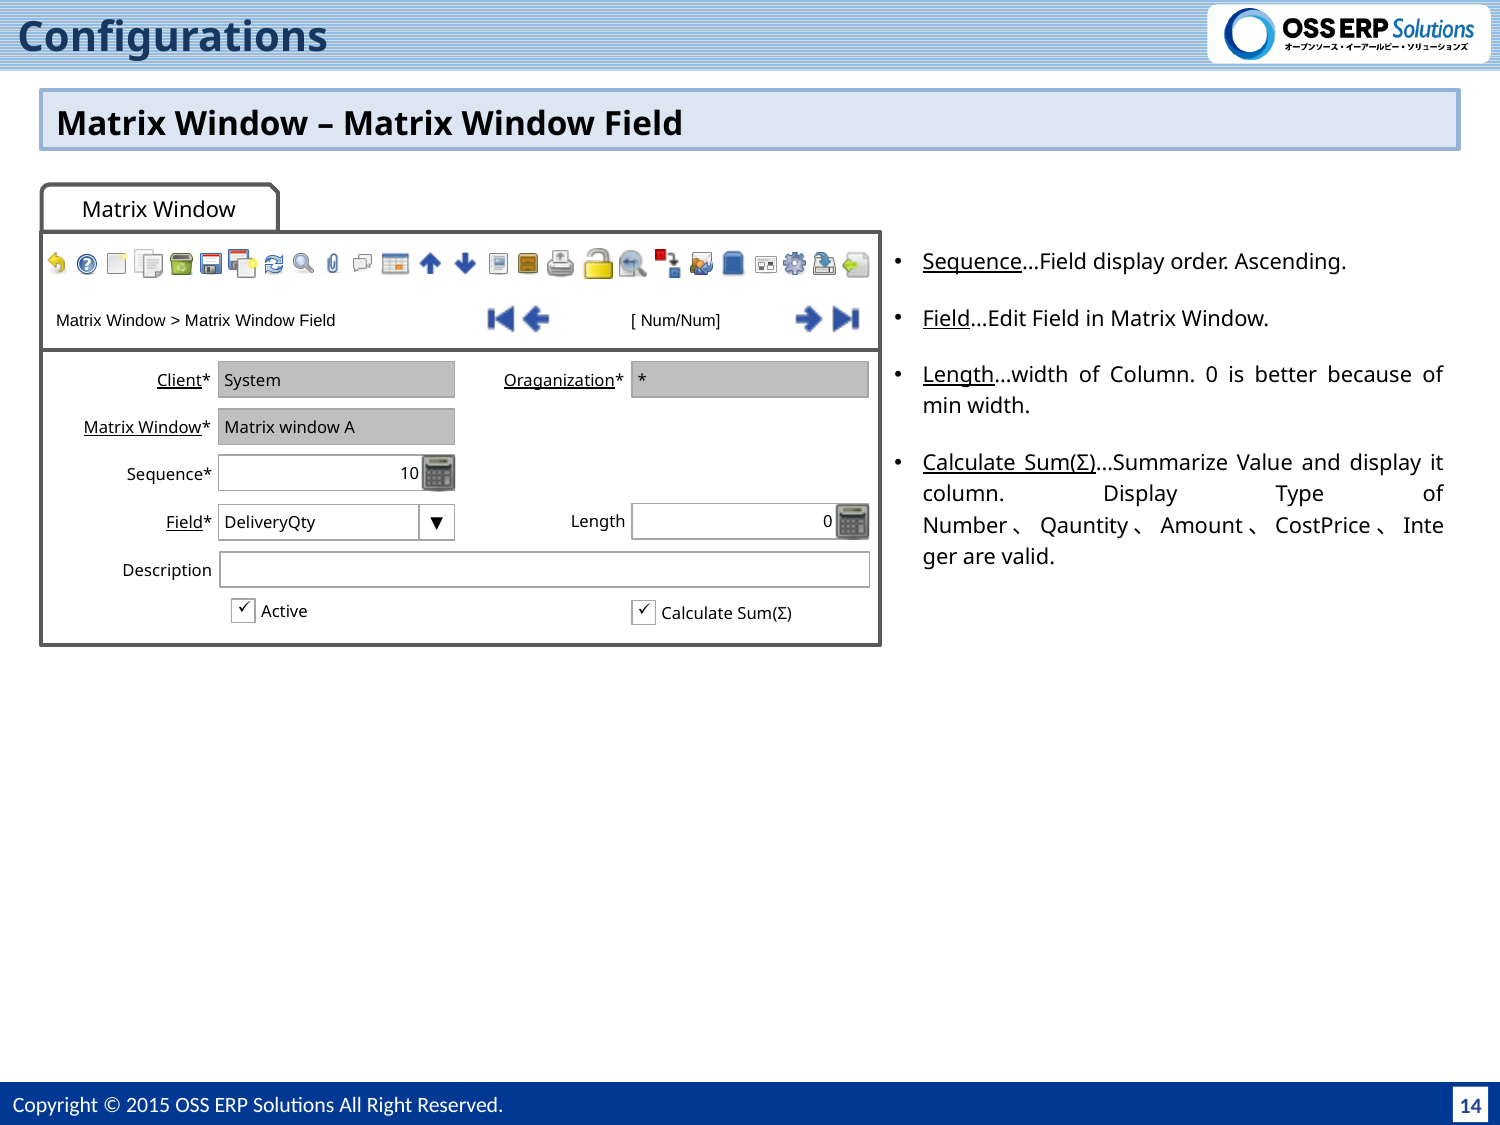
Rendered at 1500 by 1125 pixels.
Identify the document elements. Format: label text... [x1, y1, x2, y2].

text_box DeliveryQty [216, 503, 417, 542]
picture [419, 454, 457, 492]
picture [477, 296, 560, 344]
text_box 0 [634, 501, 834, 541]
text_box Matrix Window* [38, 407, 219, 446]
picture [833, 503, 871, 541]
text_box [39, 348, 877, 647]
text_box [39, 230, 882, 348]
text_box * [633, 360, 870, 399]
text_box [46, 248, 874, 280]
text_box [ Num/Num] [563, 300, 782, 340]
text_box Matrix Window [39, 182, 280, 234]
text_box Field* [39, 503, 220, 541]
text_box Calculate Sum(Σ) [657, 599, 835, 626]
picture [1353, 8, 1474, 60]
text_box Active [257, 597, 434, 625]
text_box Matrix Window – Matrix Window Field [39, 88, 1461, 151]
text_box [630, 599, 657, 626]
text_box 10 [220, 453, 420, 492]
text_box System [219, 360, 451, 399]
text_box Oraganization* [451, 360, 633, 399]
text_box Matrix Window > Matrix Window Field [41, 300, 390, 338]
text_box Matrix window A [219, 407, 457, 446]
picture [786, 296, 870, 344]
text_box Length [405, 501, 634, 541]
title Configurations [2, 0, 1353, 70]
text_box [220, 550, 871, 589]
text_box Sequence…Field display order. Ascending. Field…Edit Field in Matrix Window. Length…width of Column. 0 is better because of min width. Calculate Sum(Σ)…Summarize Value and display it column. Display Type of Number、Qauntity、Amount、CostPrice、Integer are valid. [877, 233, 1461, 671]
text_box Client* [38, 360, 219, 399]
text_box [229, 597, 257, 625]
text_box Sequence* [63, 453, 220, 495]
text_box Description [39, 550, 220, 589]
